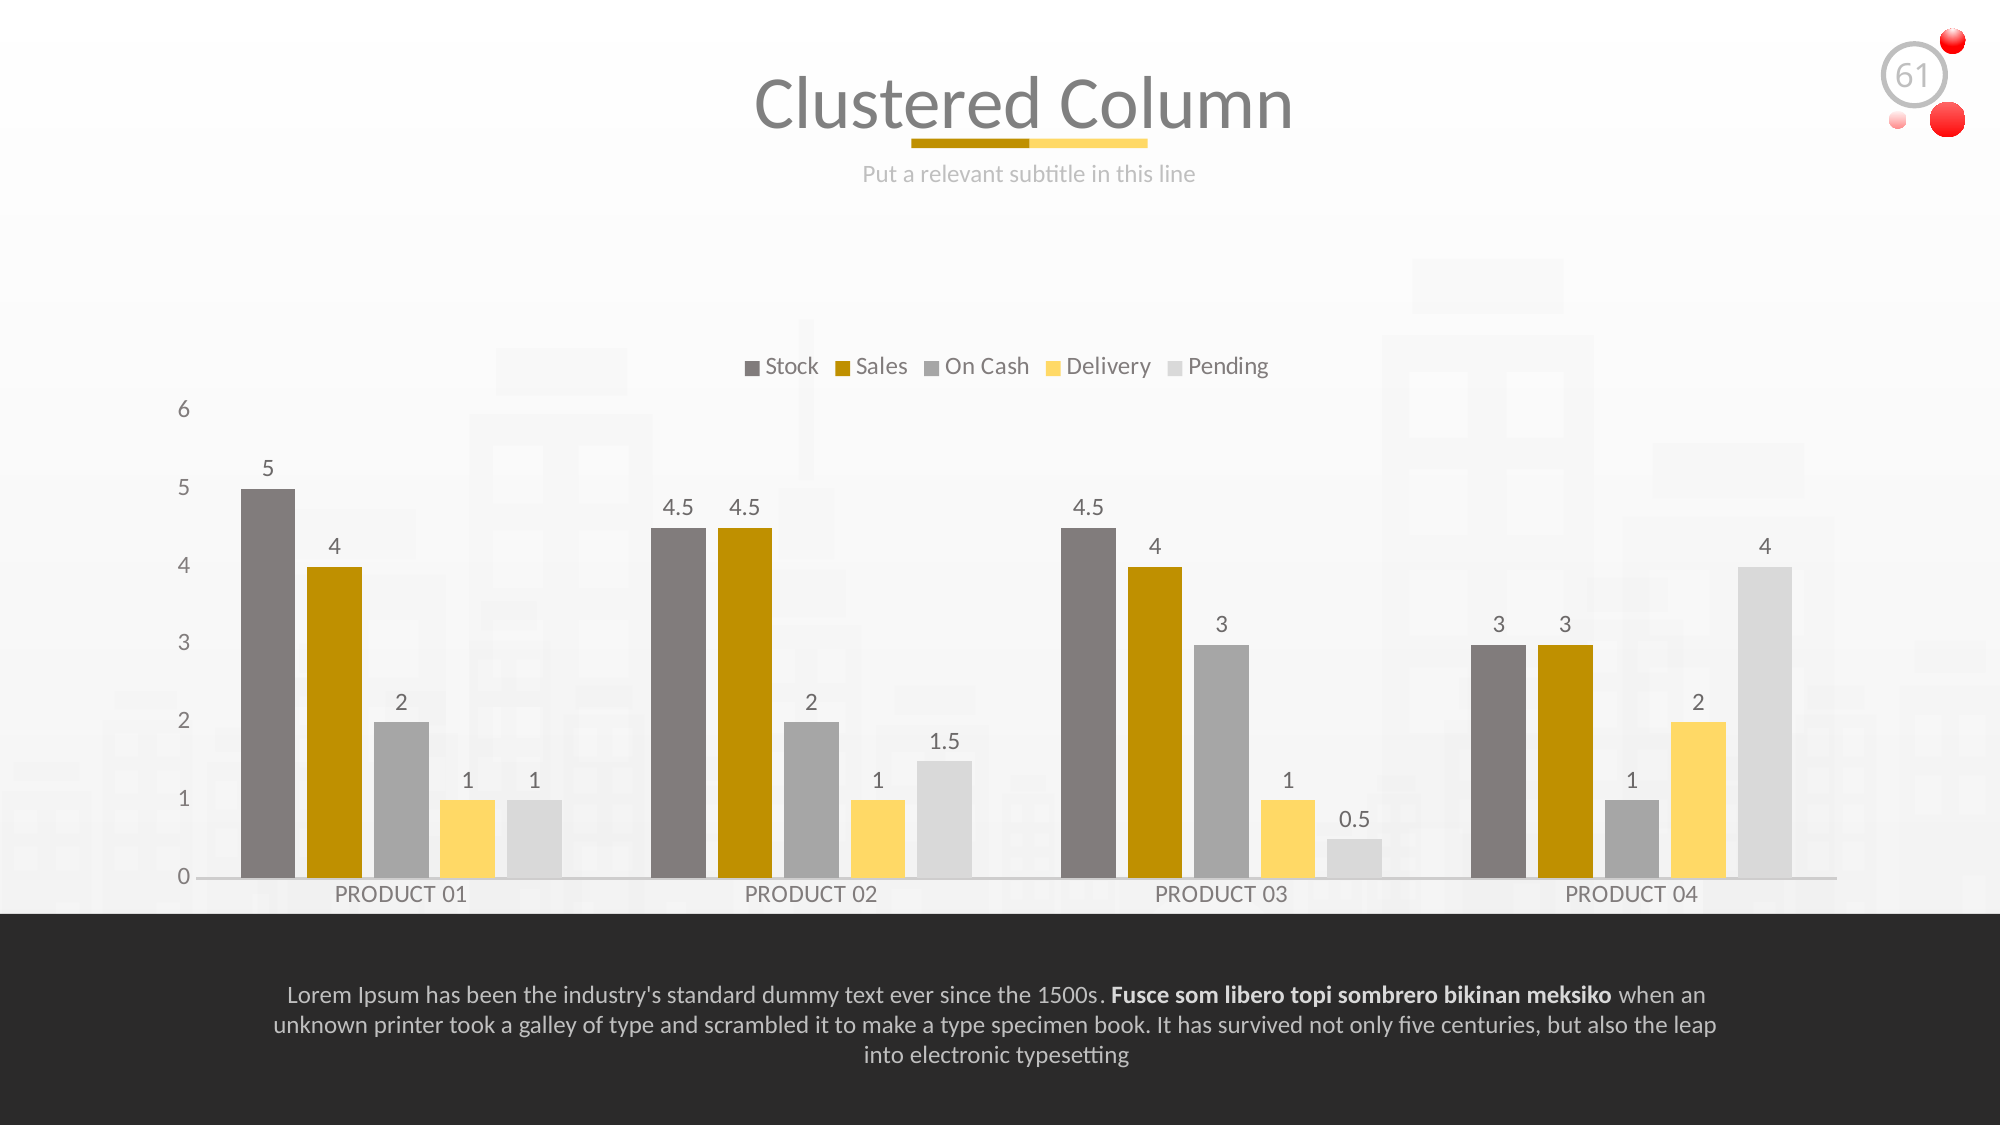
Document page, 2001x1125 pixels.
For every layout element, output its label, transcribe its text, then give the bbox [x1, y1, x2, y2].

text_box [0, 979, 2000, 1125]
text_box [0, 258, 2000, 979]
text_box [911, 138, 1148, 149]
text_box Lorem Ipsum has been the industry's standard dummy text ever since the 1500s. Fusce som libero topi sombrero bikinan meksiko when an unknown printer took a galley of type and scrambled it to make a type specimen book. It has survived not only five centuries, but also the leap into electronic typesetting [247, 979, 1746, 1079]
chart [143, 339, 1872, 921]
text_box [1876, 28, 1966, 138]
text_box Clustered Column [597, 1, 1454, 152]
text_box Put a relevant subtitle in this line [792, 142, 1267, 202]
